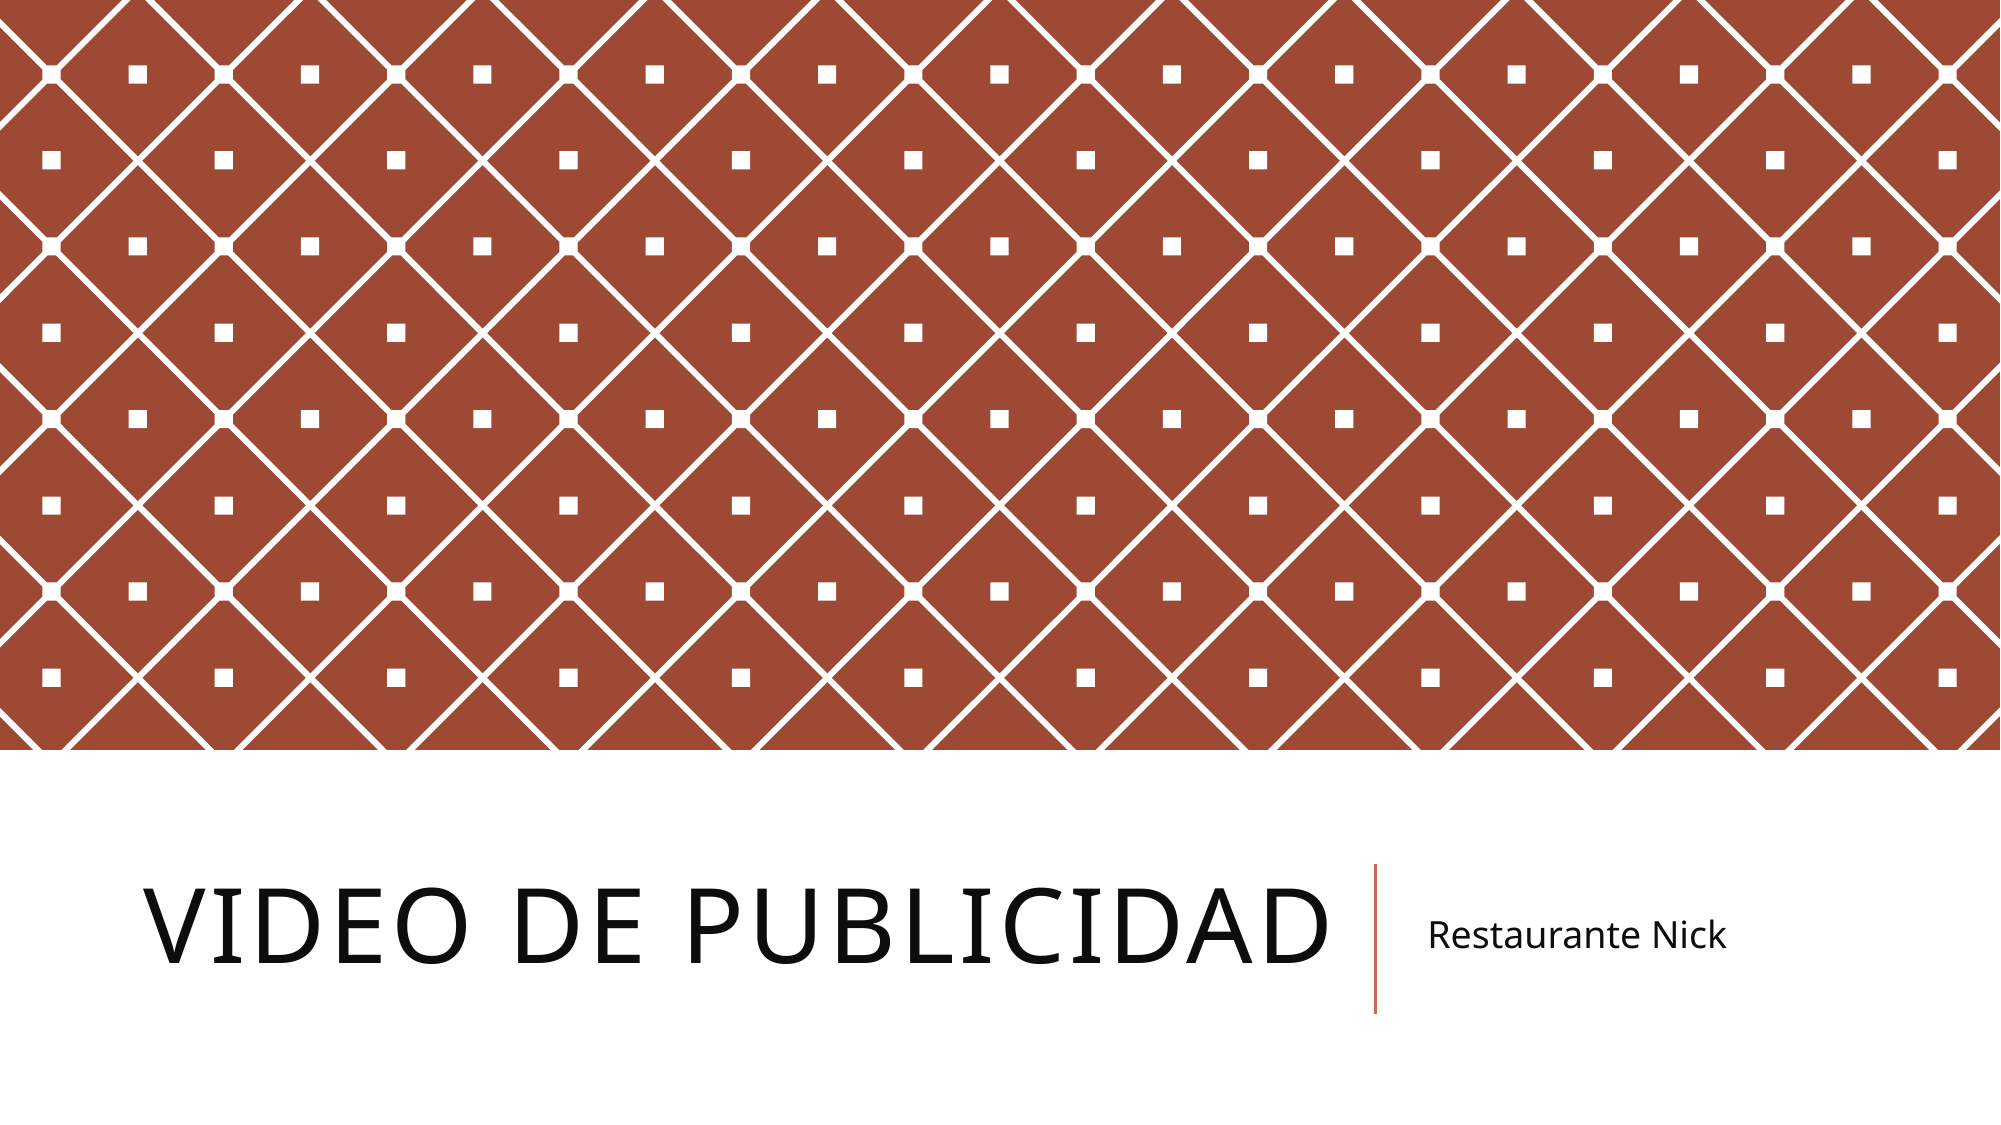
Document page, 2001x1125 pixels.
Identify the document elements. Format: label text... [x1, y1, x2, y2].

subtitle Restaurante Nick [1412, 813, 1938, 1054]
title Video de publicidad [75, 813, 1350, 1054]
